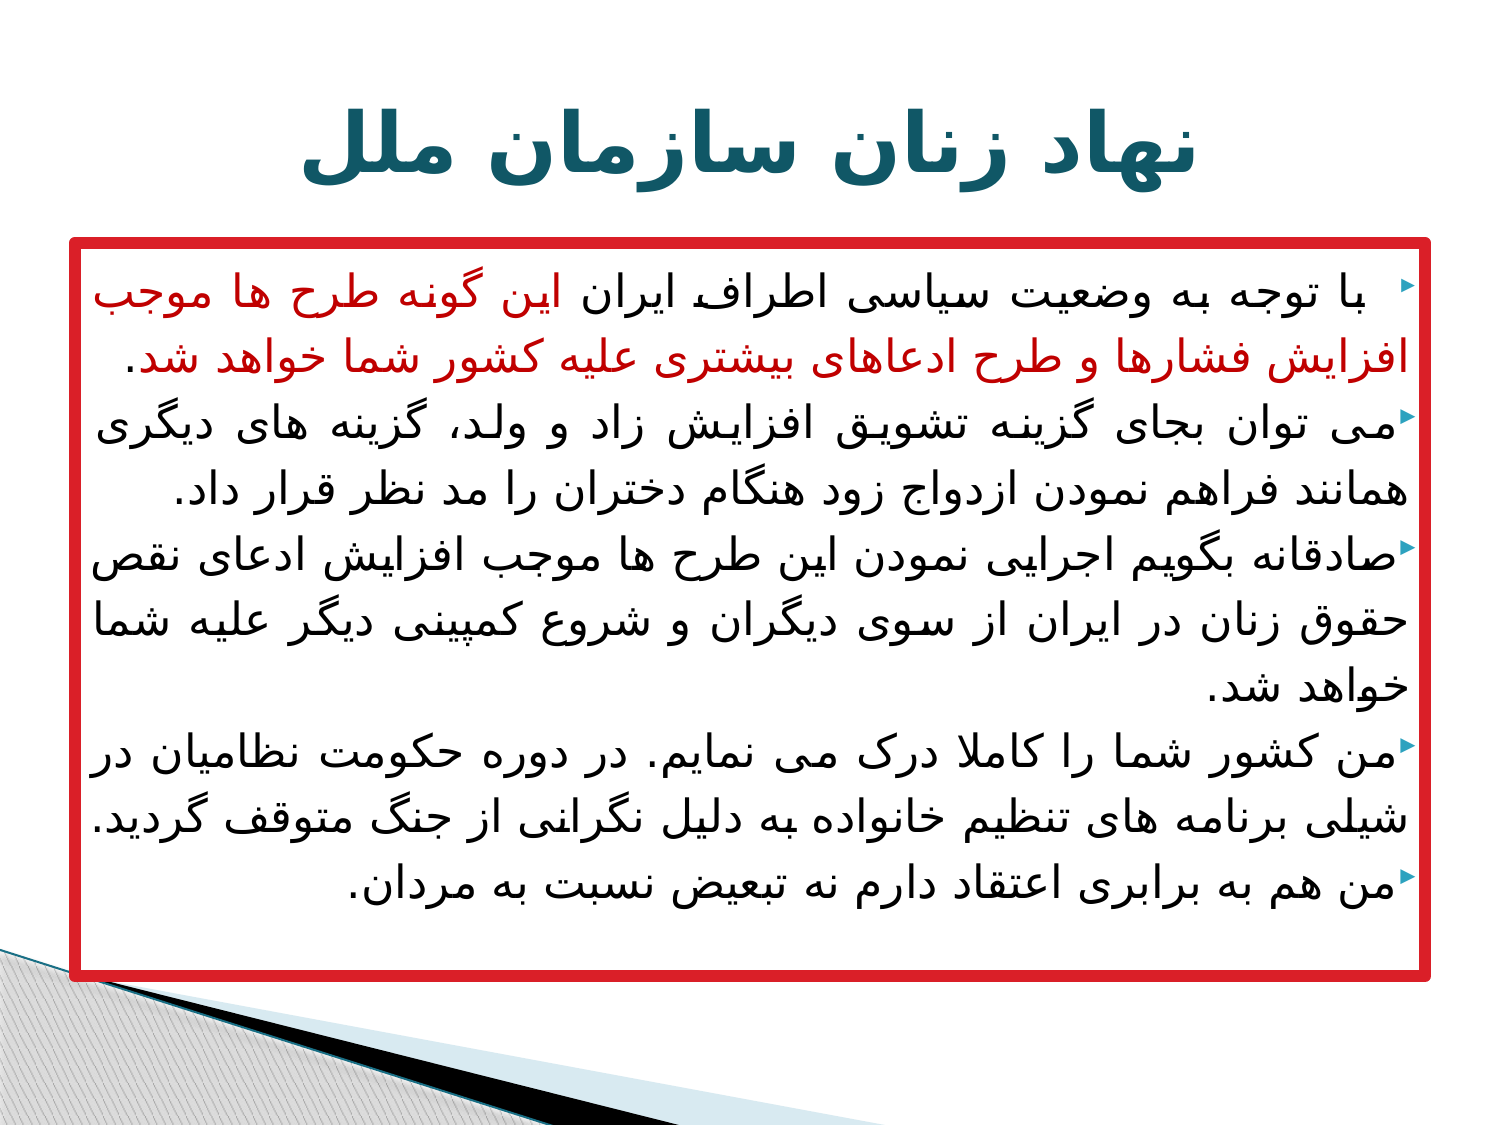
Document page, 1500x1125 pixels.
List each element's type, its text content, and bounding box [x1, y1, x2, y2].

title نهاد زنان سازمان ملل [75, 45, 1425, 233]
list با توجه به وضعیت سیاسی اطراف ایران این گونه طرح ها موجب افزایش فشارها و طرح ادعاهای بیشتری علیه کشور شما خواهد شد. می توان بجای گزینه تشویق افزایش زاد و ولد، گزینه های دیگری همانند فراهم نمودن ازدواج زود هنگام دختران را مد نظر قرار داد. صادقانه بگویم اجرایی نمودن این طرح ها موجب افزایش ادعای نقص حقوق زنان در ایران از سوی دیگران و شروع کمپینی دیگر علیه شما خواهد شد. من کشور شما را کاملا درک می نمایم. در دوره حکومت نظامیان در شیلی برنامه های تنظیم خانواده به دلیل نگرانی از جنگ متوقف گردید. من هم به برابری اعتقاد دارم نه تبعیض نسبت به مردان. [70, 238, 1429, 980]
